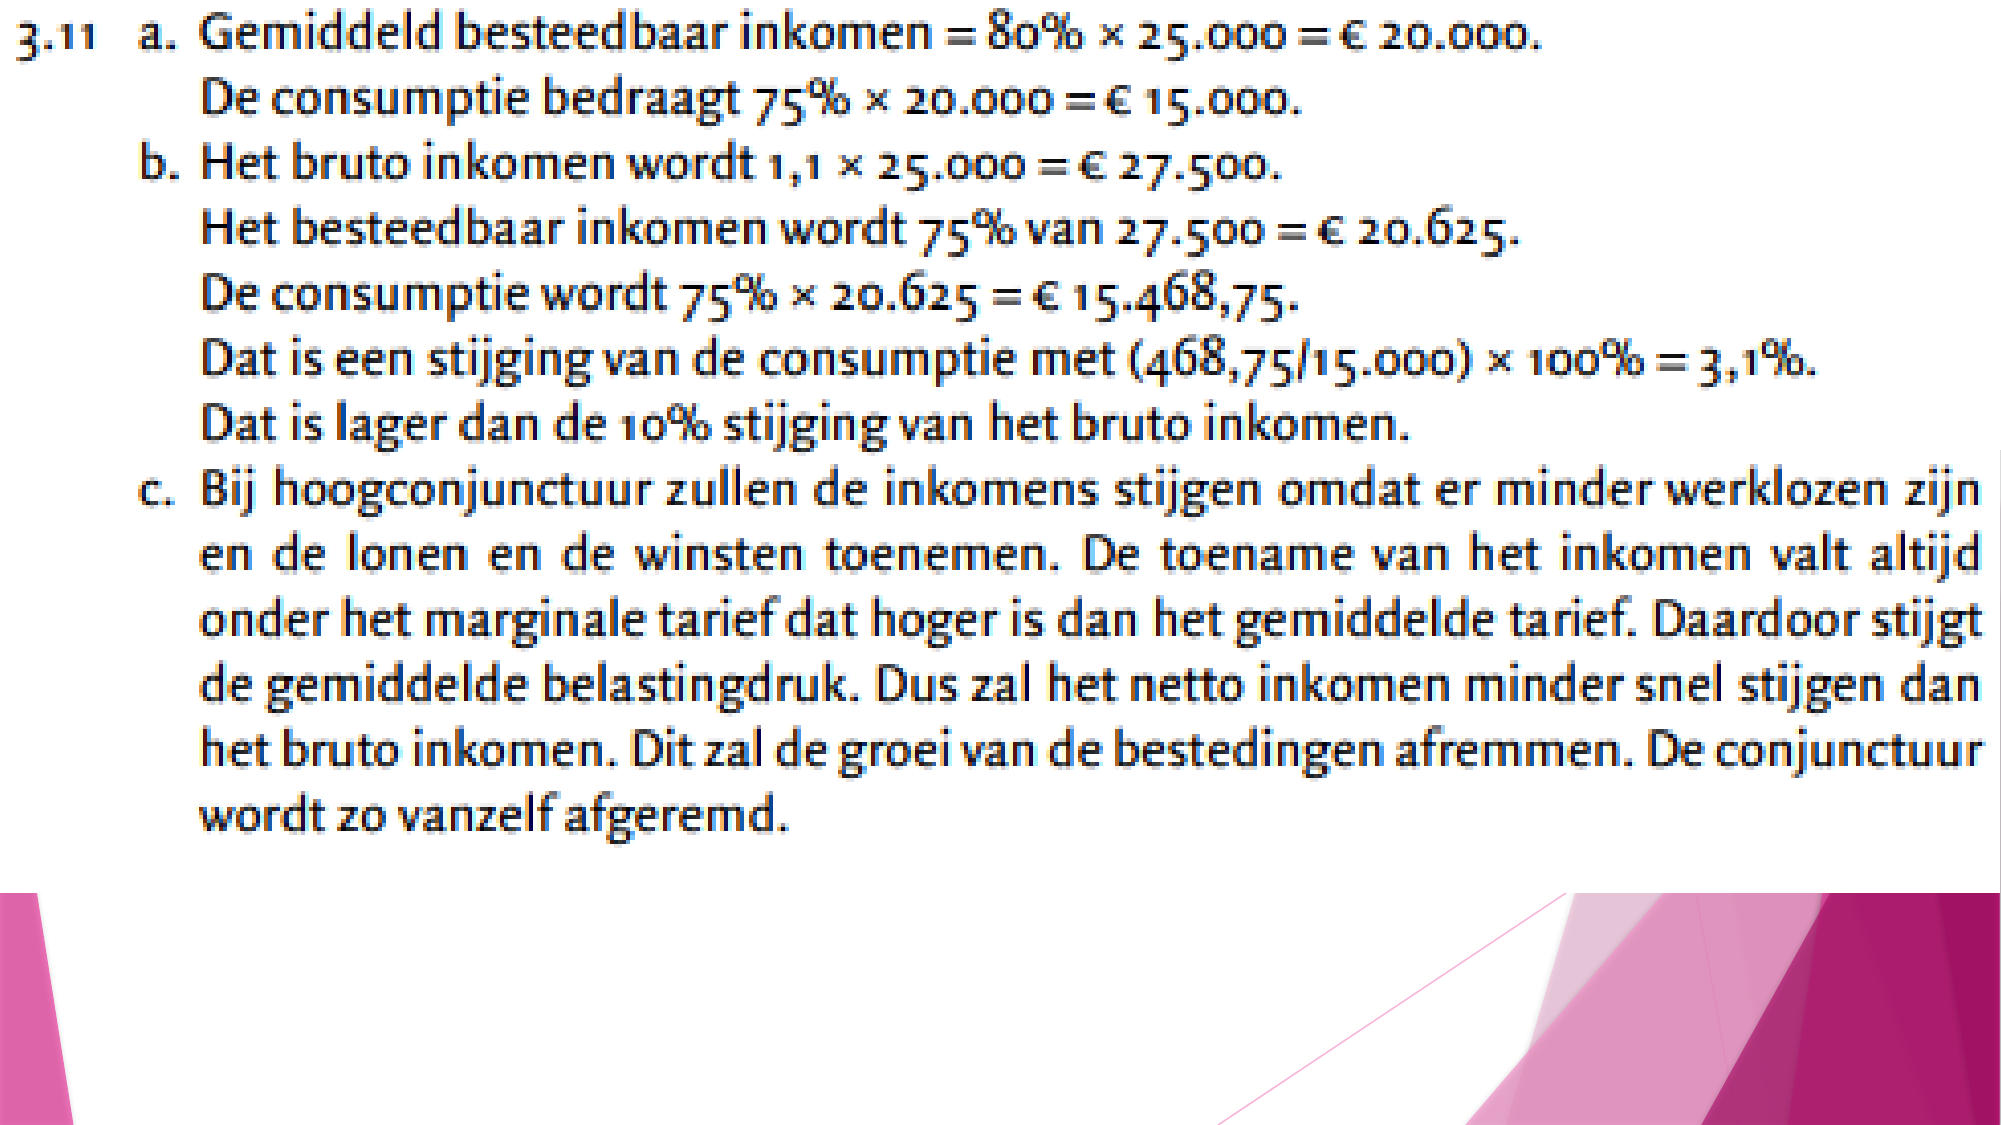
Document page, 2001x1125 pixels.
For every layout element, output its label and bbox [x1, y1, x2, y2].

picture [0, 0, 2001, 893]
